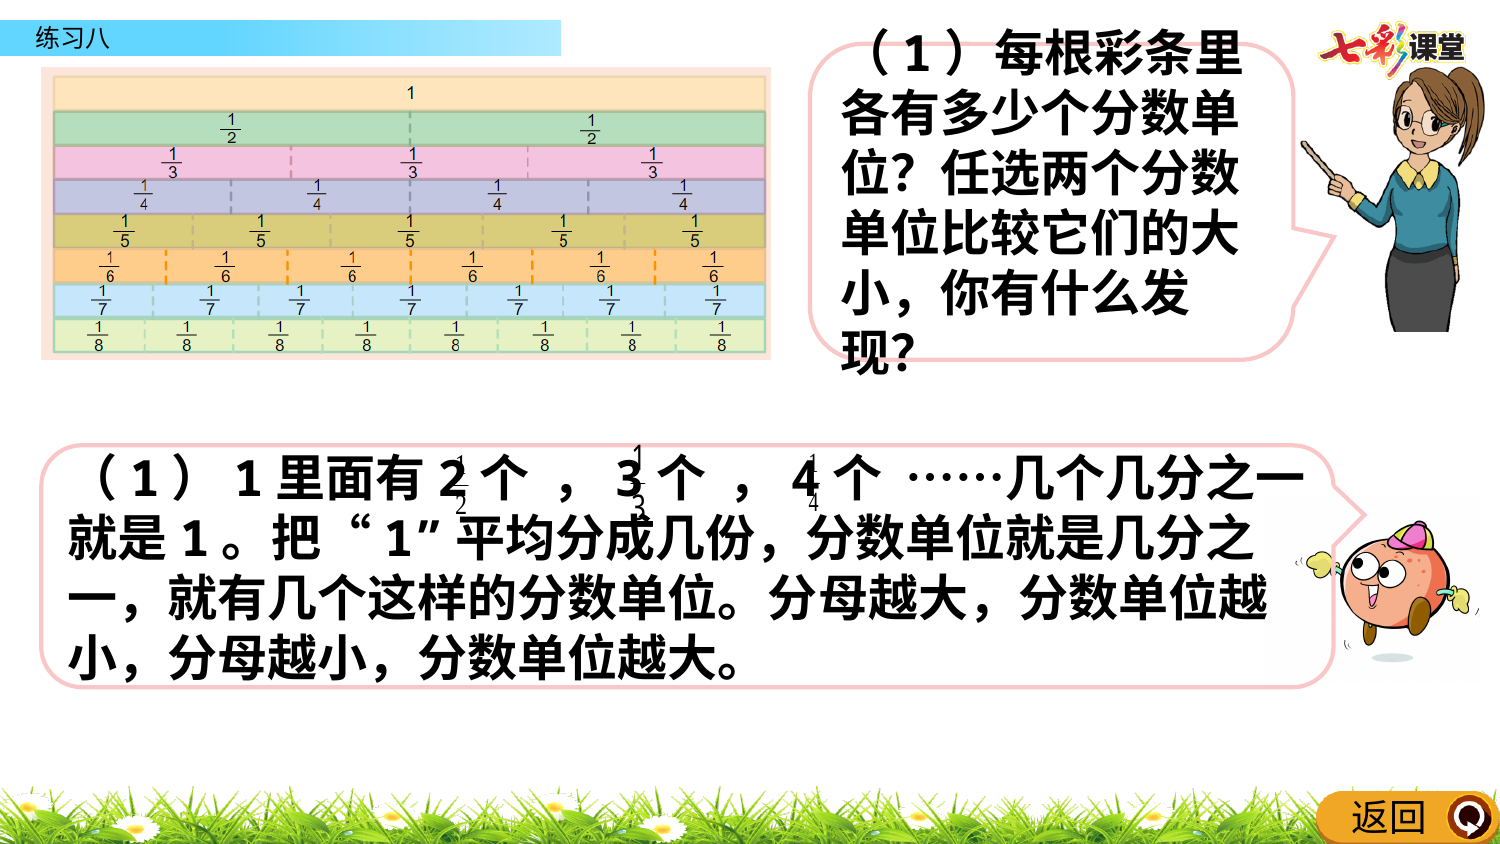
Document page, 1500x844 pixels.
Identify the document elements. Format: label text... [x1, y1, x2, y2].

picture [41, 67, 771, 360]
picture [0, 786, 1500, 844]
picture [1316, 20, 1468, 24]
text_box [41, 433, 1334, 688]
picture [1299, 25, 1486, 332]
text_box （1）每根彩条里各有多少个分数单位？任选两个分数单位比较它们的大小，你有什么发现？ [809, 43, 1294, 360]
picture [1334, 494, 1480, 685]
